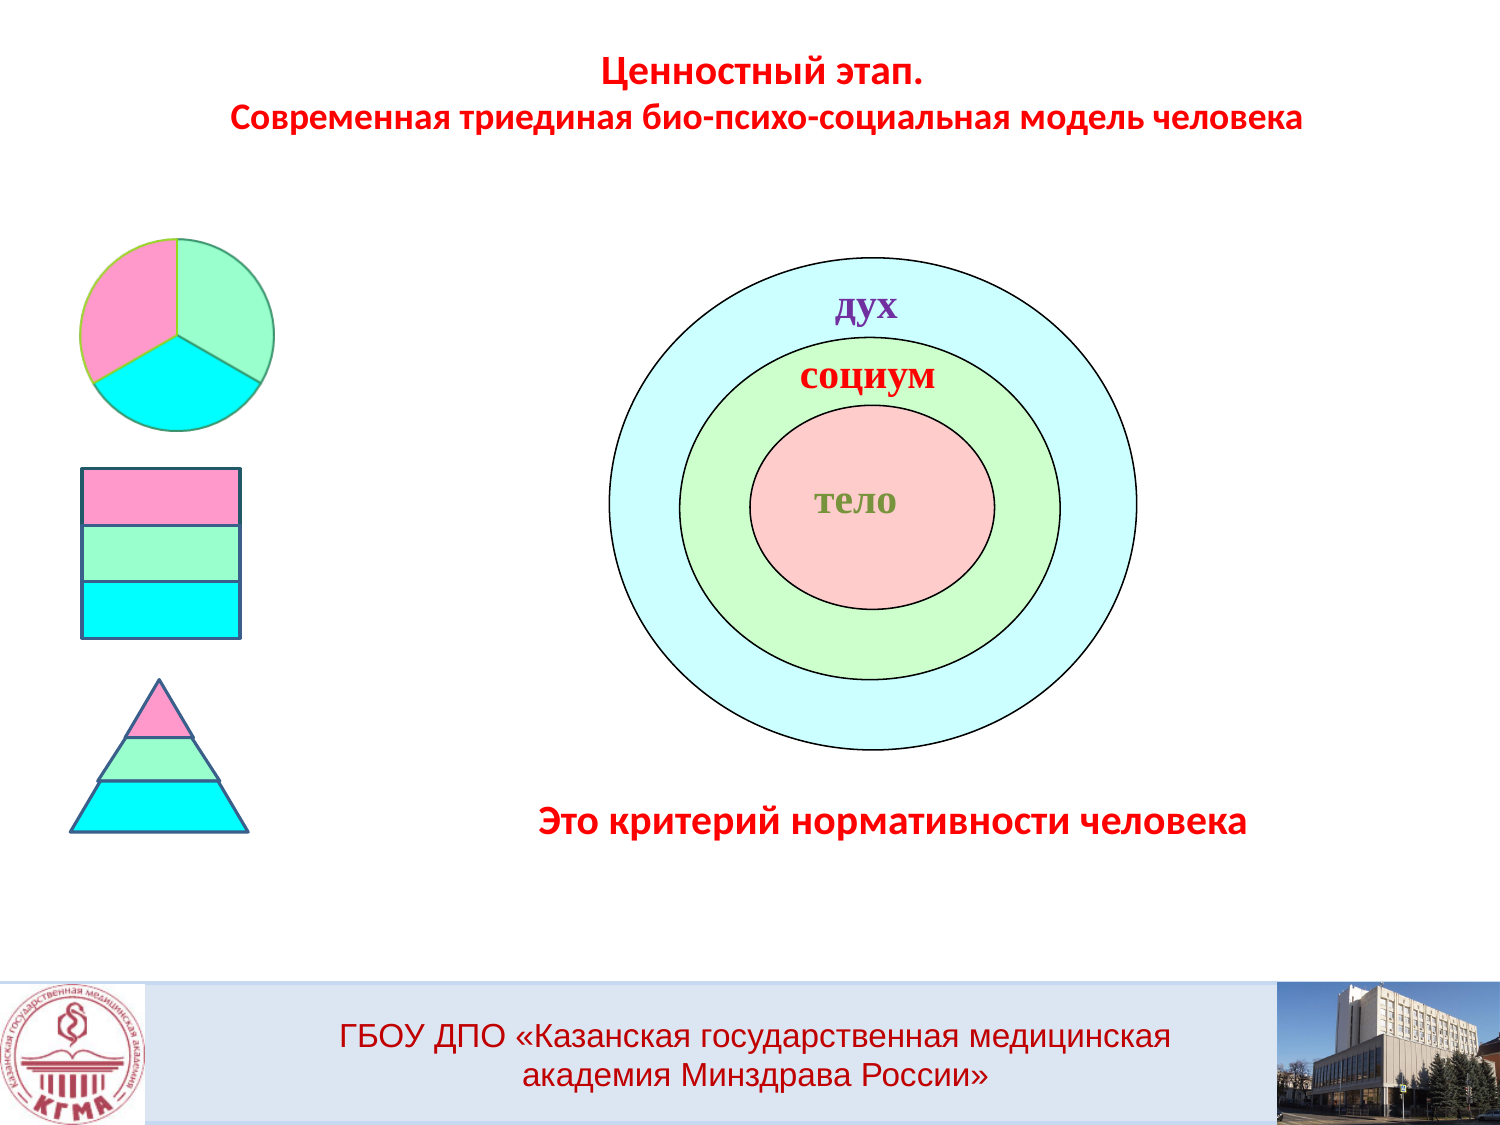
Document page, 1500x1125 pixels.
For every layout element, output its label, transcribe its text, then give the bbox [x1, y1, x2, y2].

text_box дух [820, 269, 942, 335]
picture [0, 984, 145, 1125]
text_box тело [799, 464, 918, 529]
text_box душа [679, 355, 1061, 680]
text_box ГБОУ ДПО «Казанская государственная медицинская академия Минздрава России» [316, 1006, 1196, 1101]
text_box [0, 981, 1278, 1125]
text_box [609, 257, 1137, 750]
text_box Это критерий нормативности человека [339, 785, 1457, 850]
text_box социум [785, 339, 962, 405]
text_box [750, 405, 995, 610]
picture [1277, 982, 1500, 1125]
text_box Ценностный этап. Современная триединая био-психо-социальная модель человека [93, 35, 1442, 145]
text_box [70, 679, 249, 833]
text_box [81, 468, 241, 639]
text_box [46, 0, 1465, 188]
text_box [58, 210, 297, 462]
